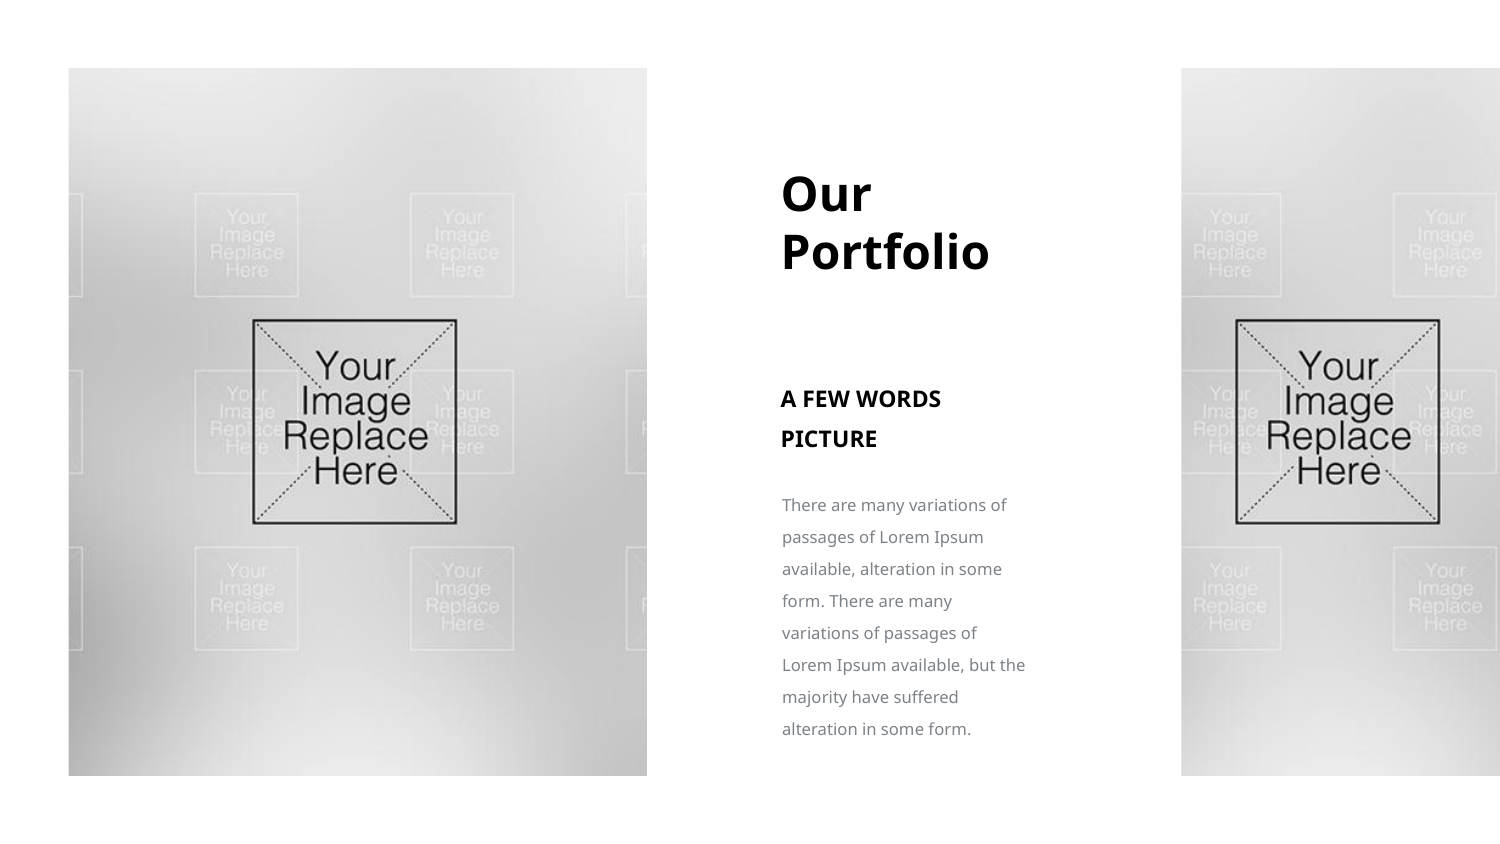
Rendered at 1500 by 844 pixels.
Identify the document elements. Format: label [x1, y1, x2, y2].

picture [68, 68, 648, 776]
picture [1180, 68, 1500, 776]
text_box [769, 158, 1032, 686]
